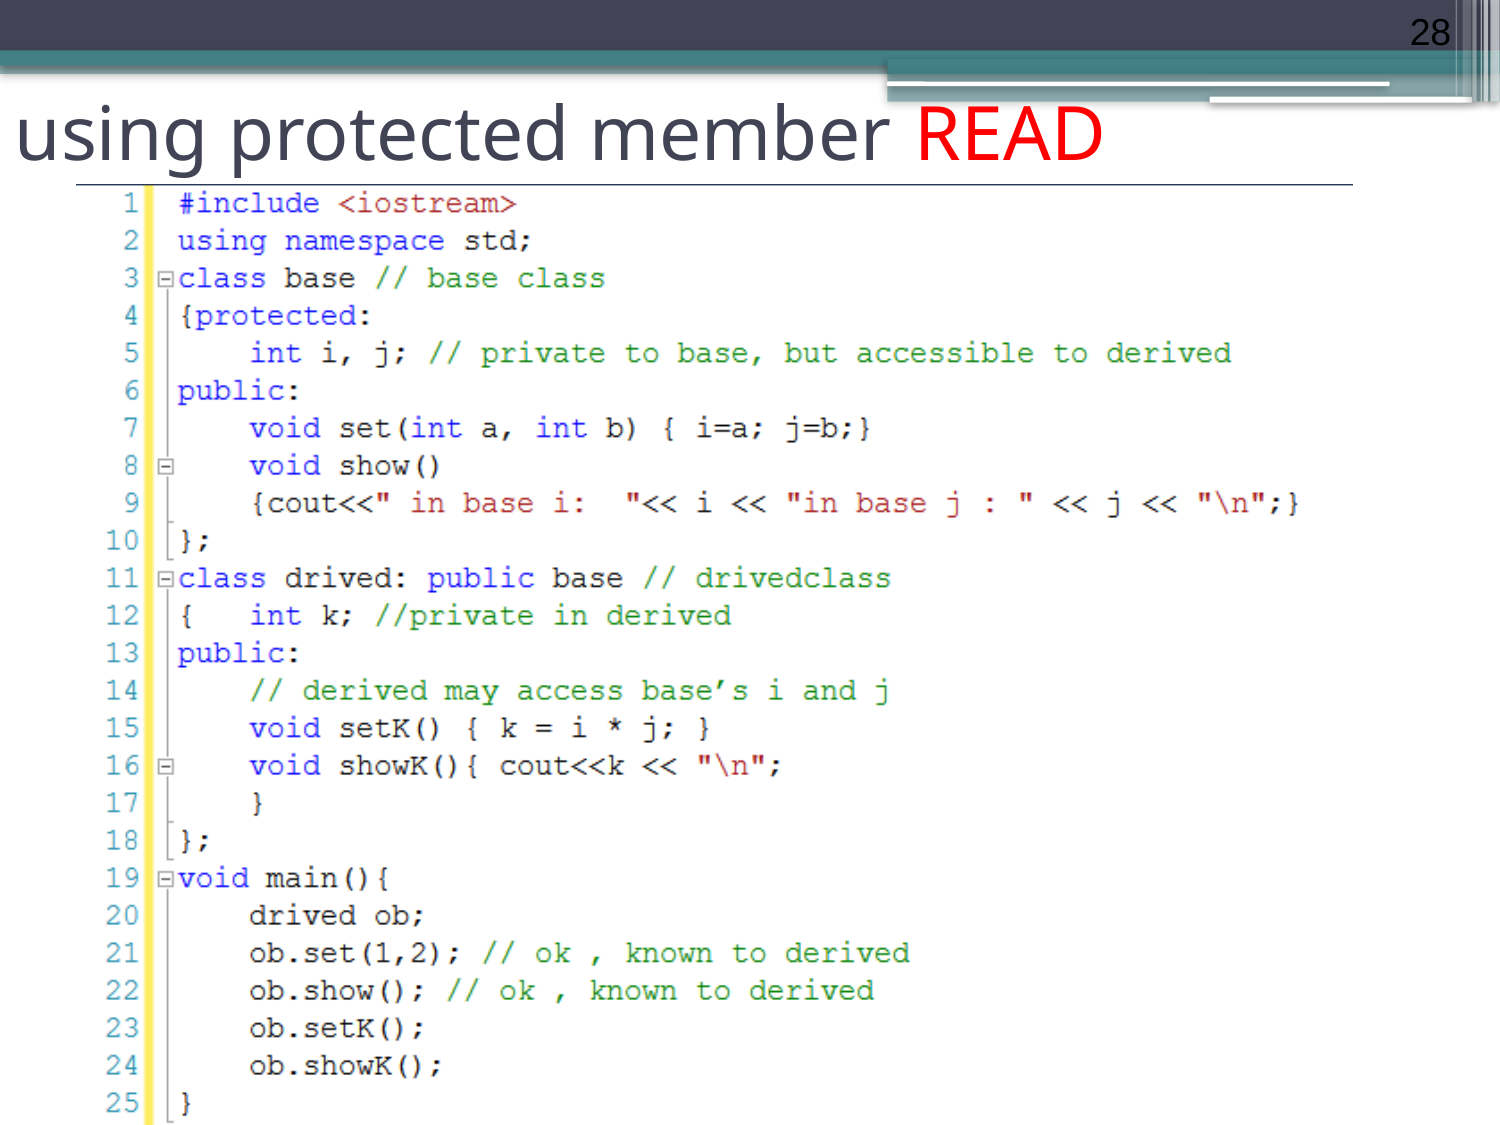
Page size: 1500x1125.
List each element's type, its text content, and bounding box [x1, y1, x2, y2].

picture [76, 184, 1353, 1125]
title using protected member READ [0, 42, 1350, 218]
slide_number 28 [1341, 0, 1466, 61]
